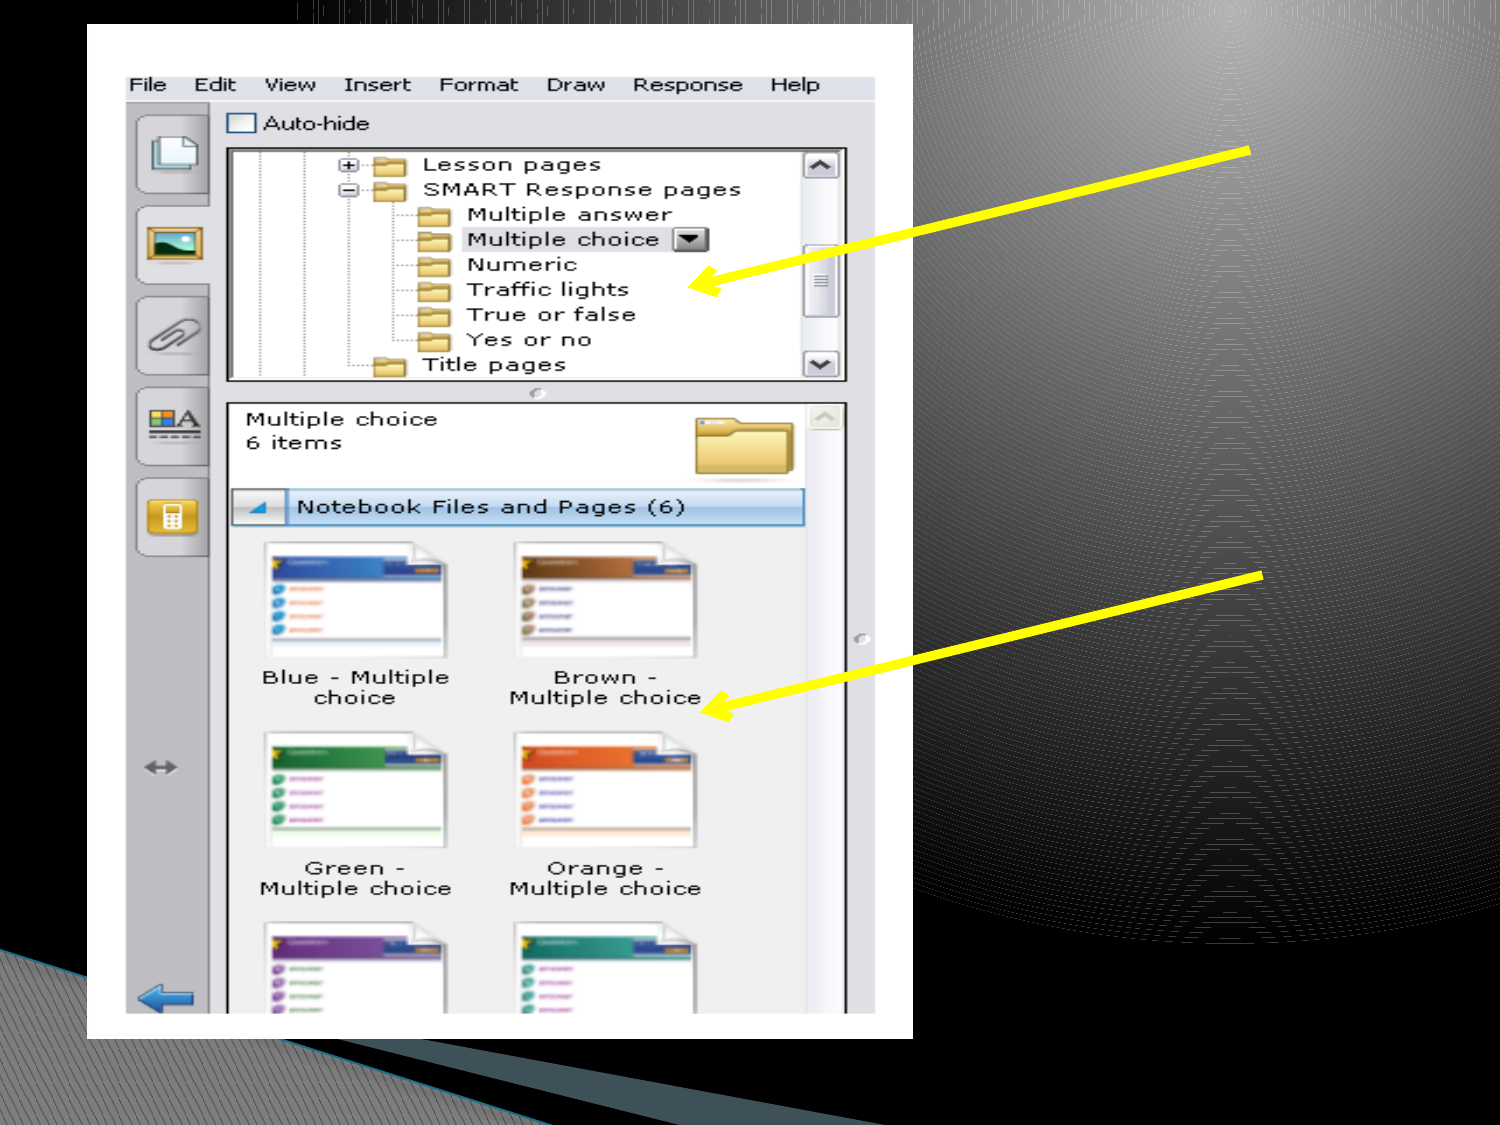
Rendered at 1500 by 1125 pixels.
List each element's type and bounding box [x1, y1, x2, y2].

text_box [699, 574, 1263, 713]
text_box [687, 149, 1251, 288]
picture [0, 24, 913, 1125]
